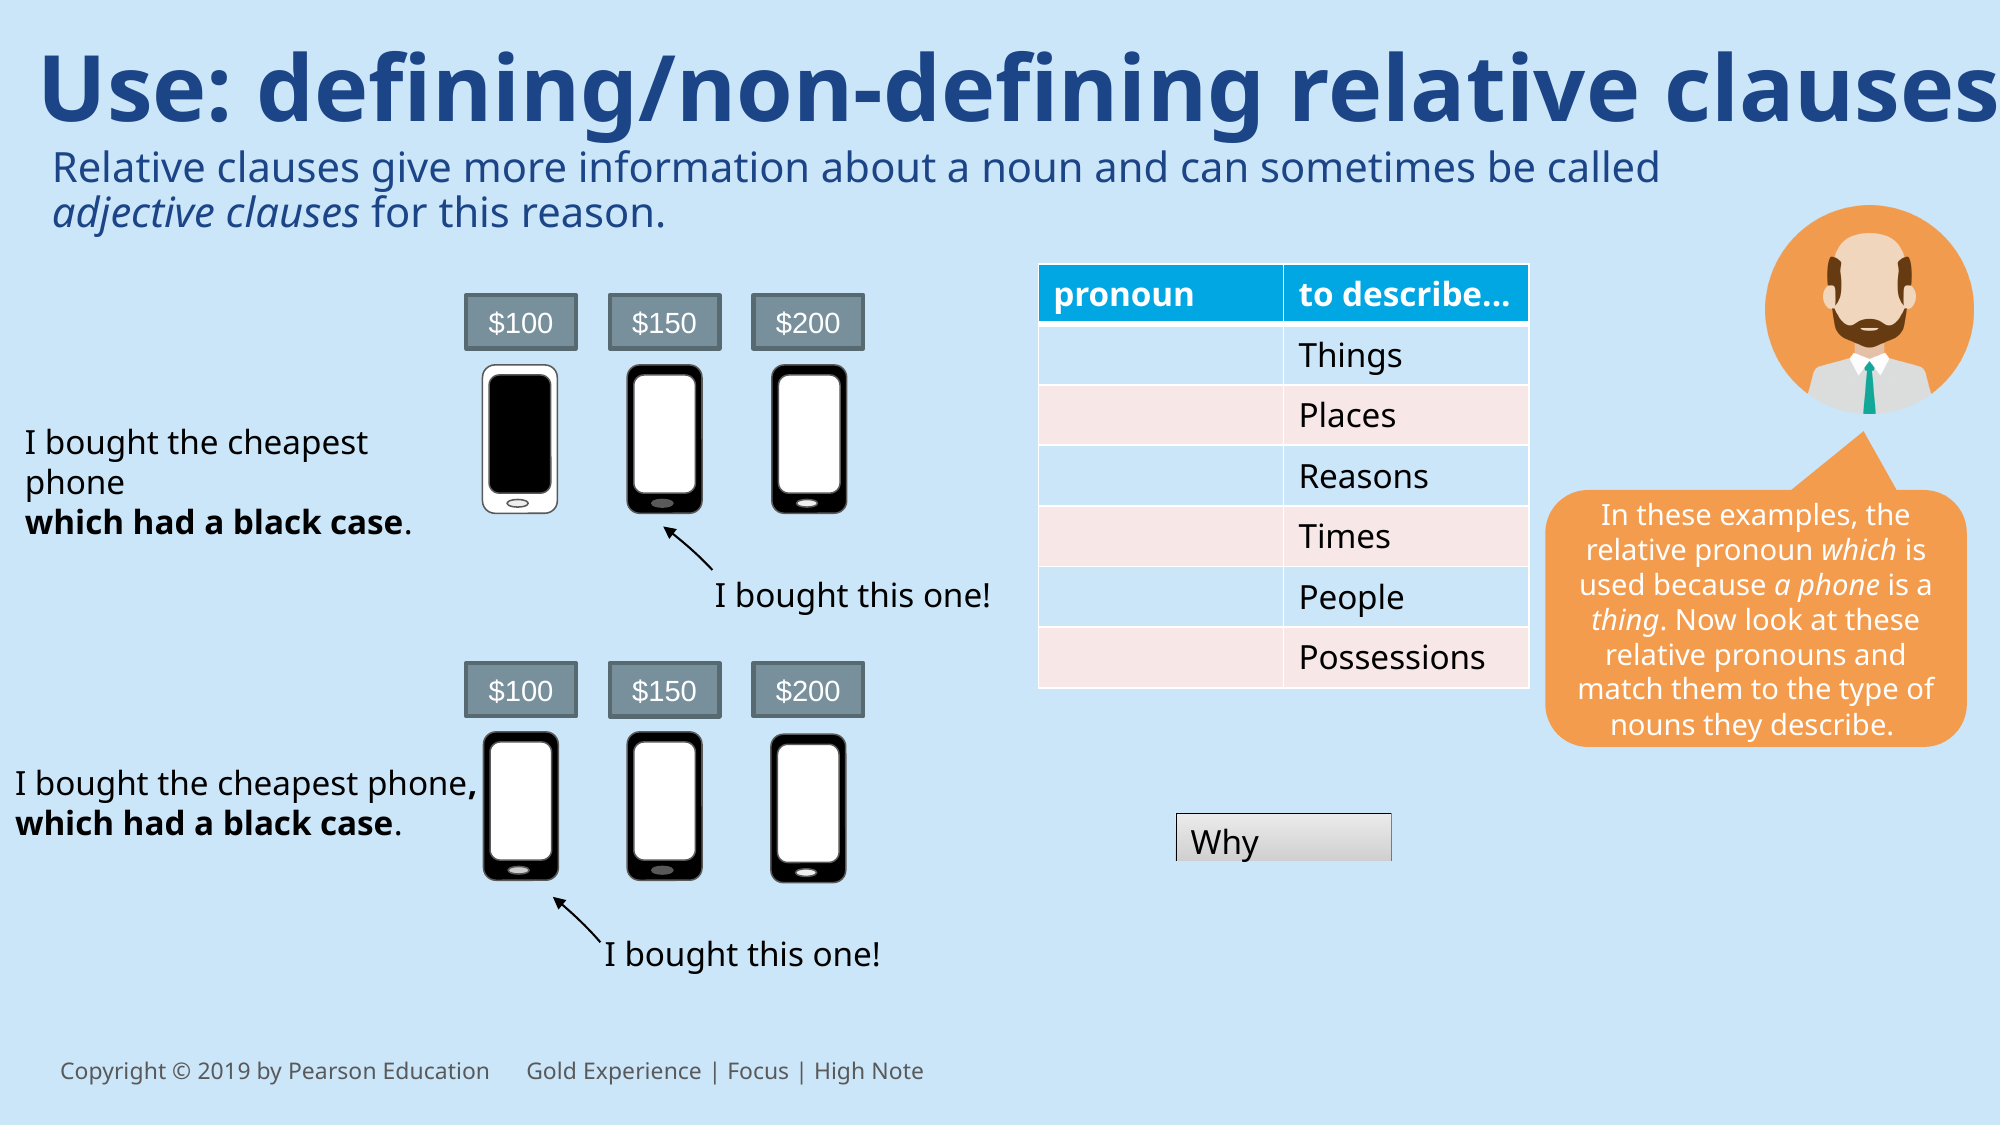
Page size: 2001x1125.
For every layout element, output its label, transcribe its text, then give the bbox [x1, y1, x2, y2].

text_box I bought this one! [699, 566, 1038, 623]
text_box $100 [466, 662, 576, 717]
table_cell Places [1284, 386, 1528, 444]
table_cell Things [1284, 327, 1528, 384]
table_cell [1039, 567, 1283, 626]
picture [1765, 205, 1974, 414]
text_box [483, 731, 559, 881]
text_box I bought this one! [589, 925, 973, 981]
table_cell [1039, 446, 1283, 505]
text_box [770, 733, 846, 883]
table_cell [1039, 507, 1283, 566]
text_box [544, 896, 601, 943]
text_box $150 [609, 295, 720, 349]
table_cell [1039, 386, 1283, 444]
table_cell People [1284, 567, 1528, 626]
text_box $100 [466, 295, 576, 349]
text_box Why [1175, 813, 1392, 861]
text_box $150 [609, 663, 720, 717]
text_box [655, 526, 713, 571]
text_box I bought the cheapest phone, which had a black case. [0, 754, 503, 900]
text_box $200 [753, 662, 864, 717]
title Use: defining/non-defining relative clauses [22, 35, 2000, 251]
text_box Relative clauses give more information about a noun and can sometimes be called adjective clauses for this reason. [36, 138, 1758, 199]
table_cell Times [1284, 507, 1528, 566]
text_box $200 [753, 295, 864, 349]
table_header to describe... [1284, 265, 1528, 321]
table_cell [1039, 327, 1283, 384]
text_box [482, 364, 558, 514]
table_header pronoun [1039, 265, 1283, 321]
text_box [626, 731, 703, 881]
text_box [626, 364, 703, 514]
table_cell Reasons [1284, 446, 1528, 505]
text_box I bought the cheapest phone which had a black case. [9, 413, 477, 470]
footer Copyright © 2019 by Pearson Education Gold Experience | Focus | High Note [45, 1040, 1084, 1101]
table_cell Possessions [1284, 628, 1528, 687]
text_box In these examples, the relative pronoun which is used because a phone is a thing. Now look at these relative pronouns and match them to the type of nouns they describe. [1545, 431, 1967, 747]
table_cell [1039, 628, 1283, 687]
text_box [771, 364, 847, 514]
